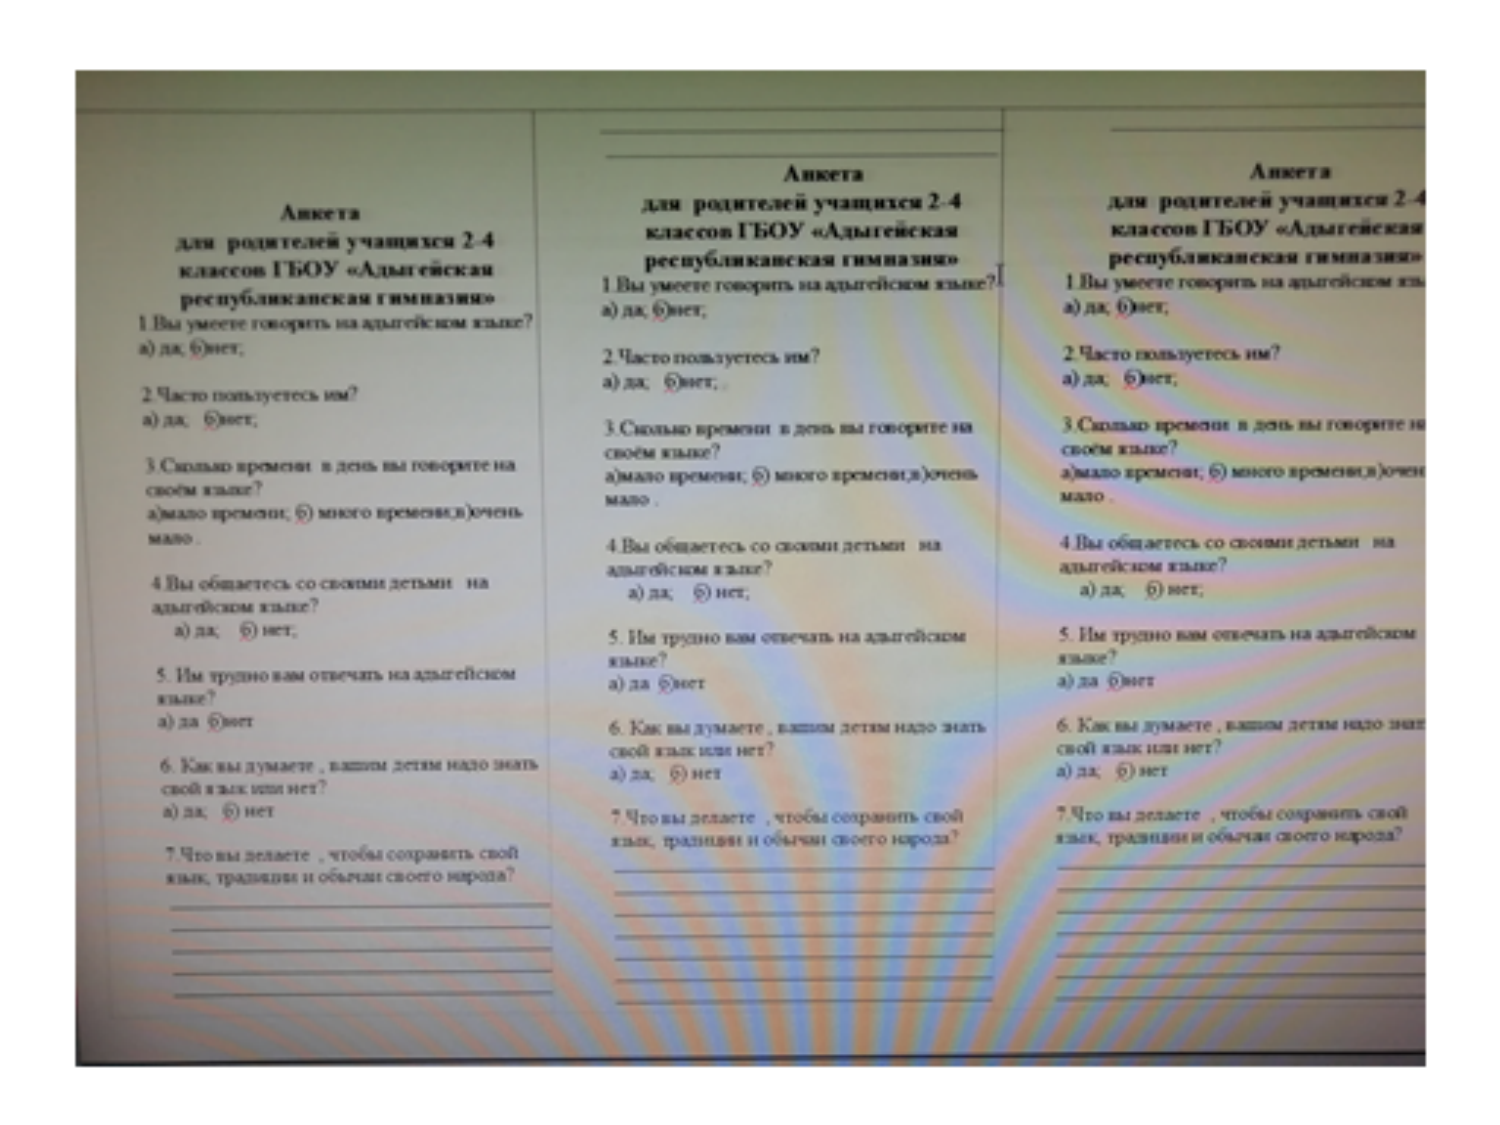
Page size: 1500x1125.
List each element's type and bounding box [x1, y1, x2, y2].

picture [52, 39, 1459, 1095]
